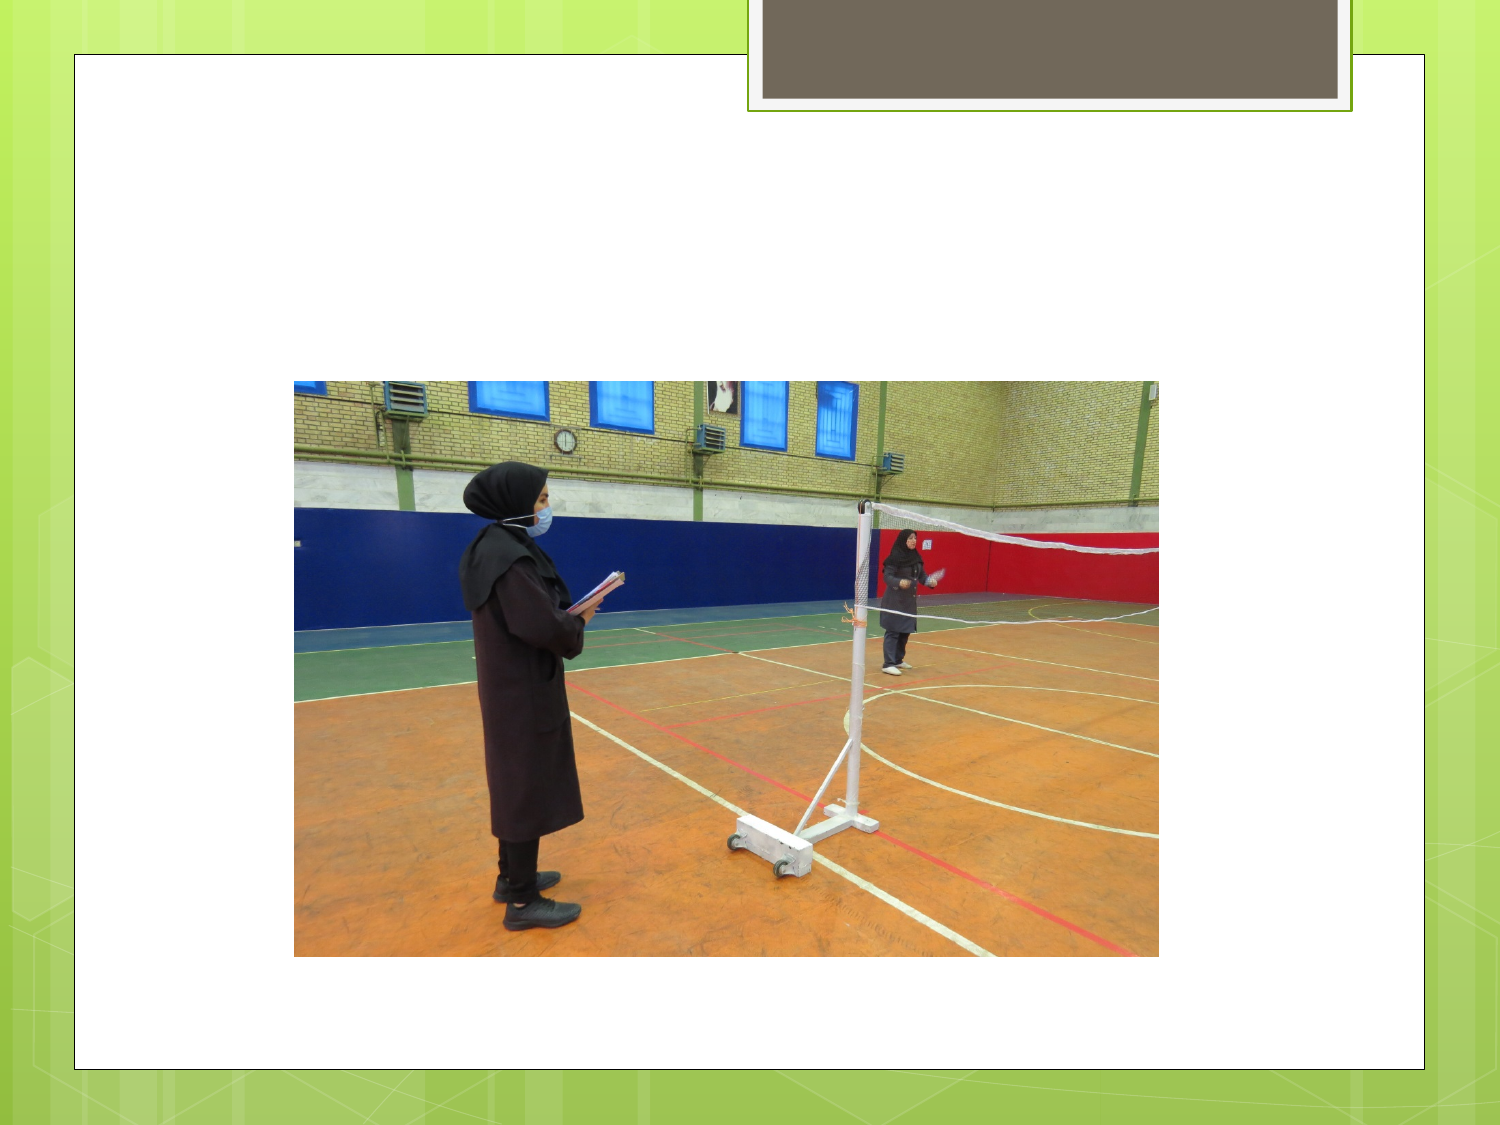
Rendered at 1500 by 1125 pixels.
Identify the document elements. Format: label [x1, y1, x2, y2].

list [294, 380, 1160, 957]
